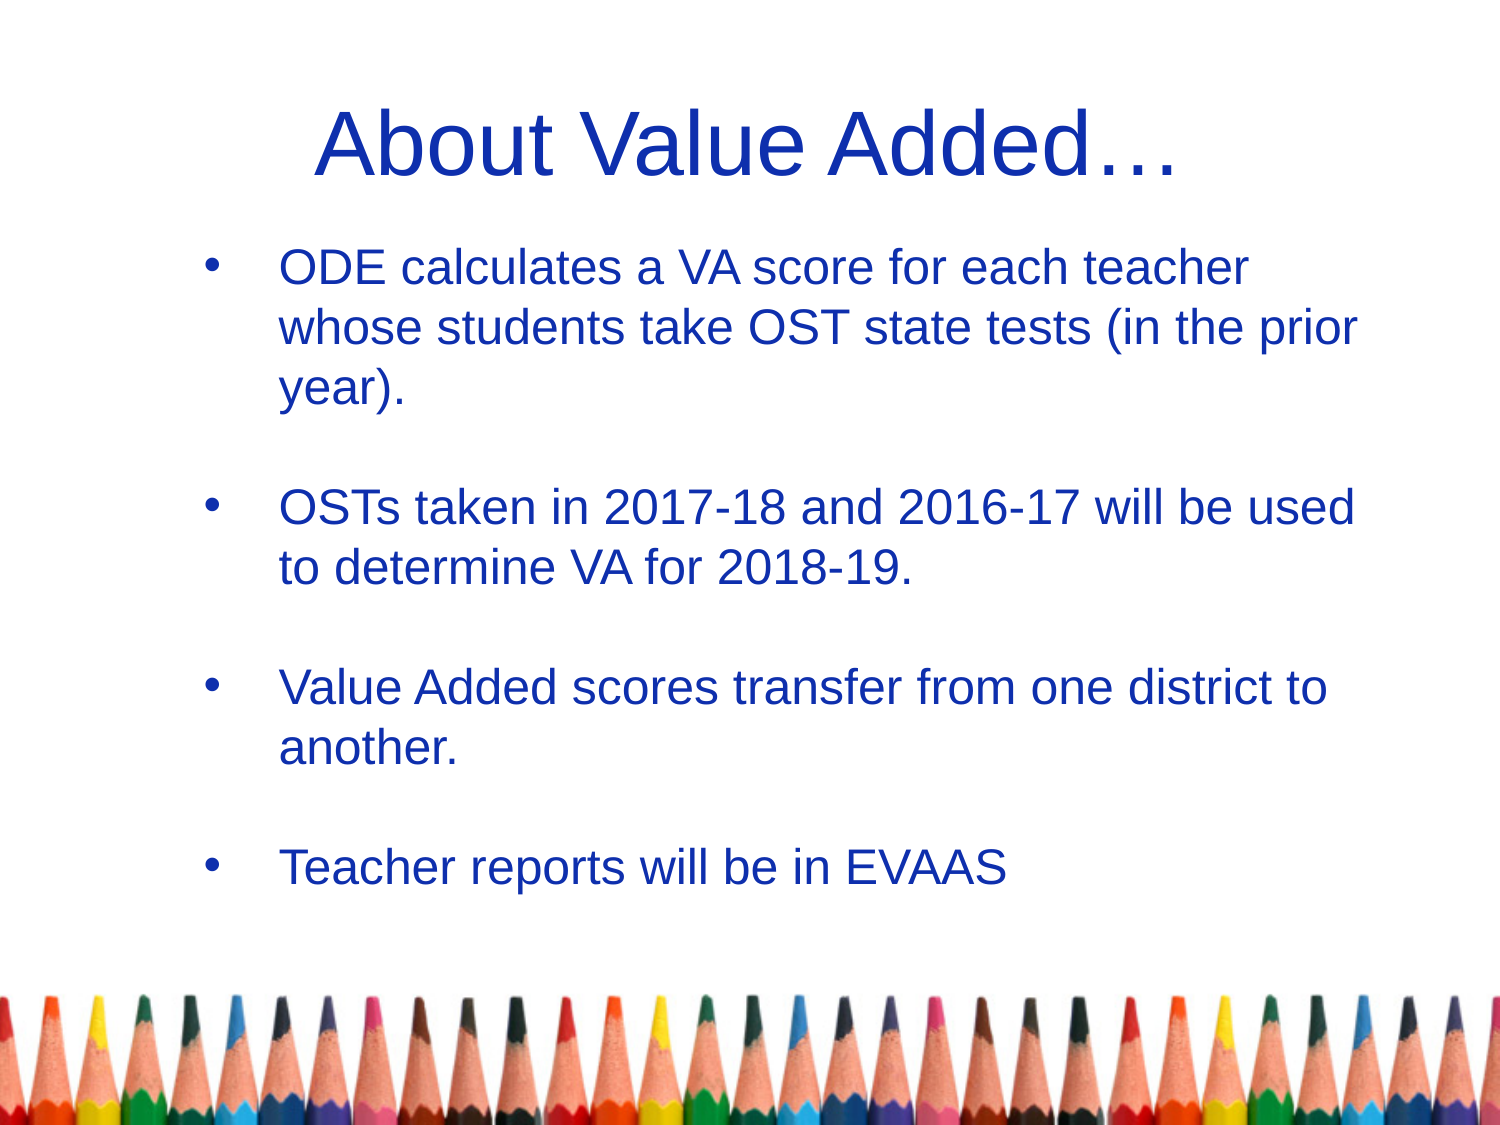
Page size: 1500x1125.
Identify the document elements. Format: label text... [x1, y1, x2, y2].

title About Value Added… [75, 45, 1425, 233]
picture [0, 0, 1500, 1125]
text_box ODE calculates a VA score for each teacher whose students take OST state tests (in the prior year). OSTs taken in 2017-18 and 2016-17 will be used to determine VA for 2018-19. Value Added scores transfer from one district to another. Teacher reports will be in EVAAS [38, 226, 1422, 902]
